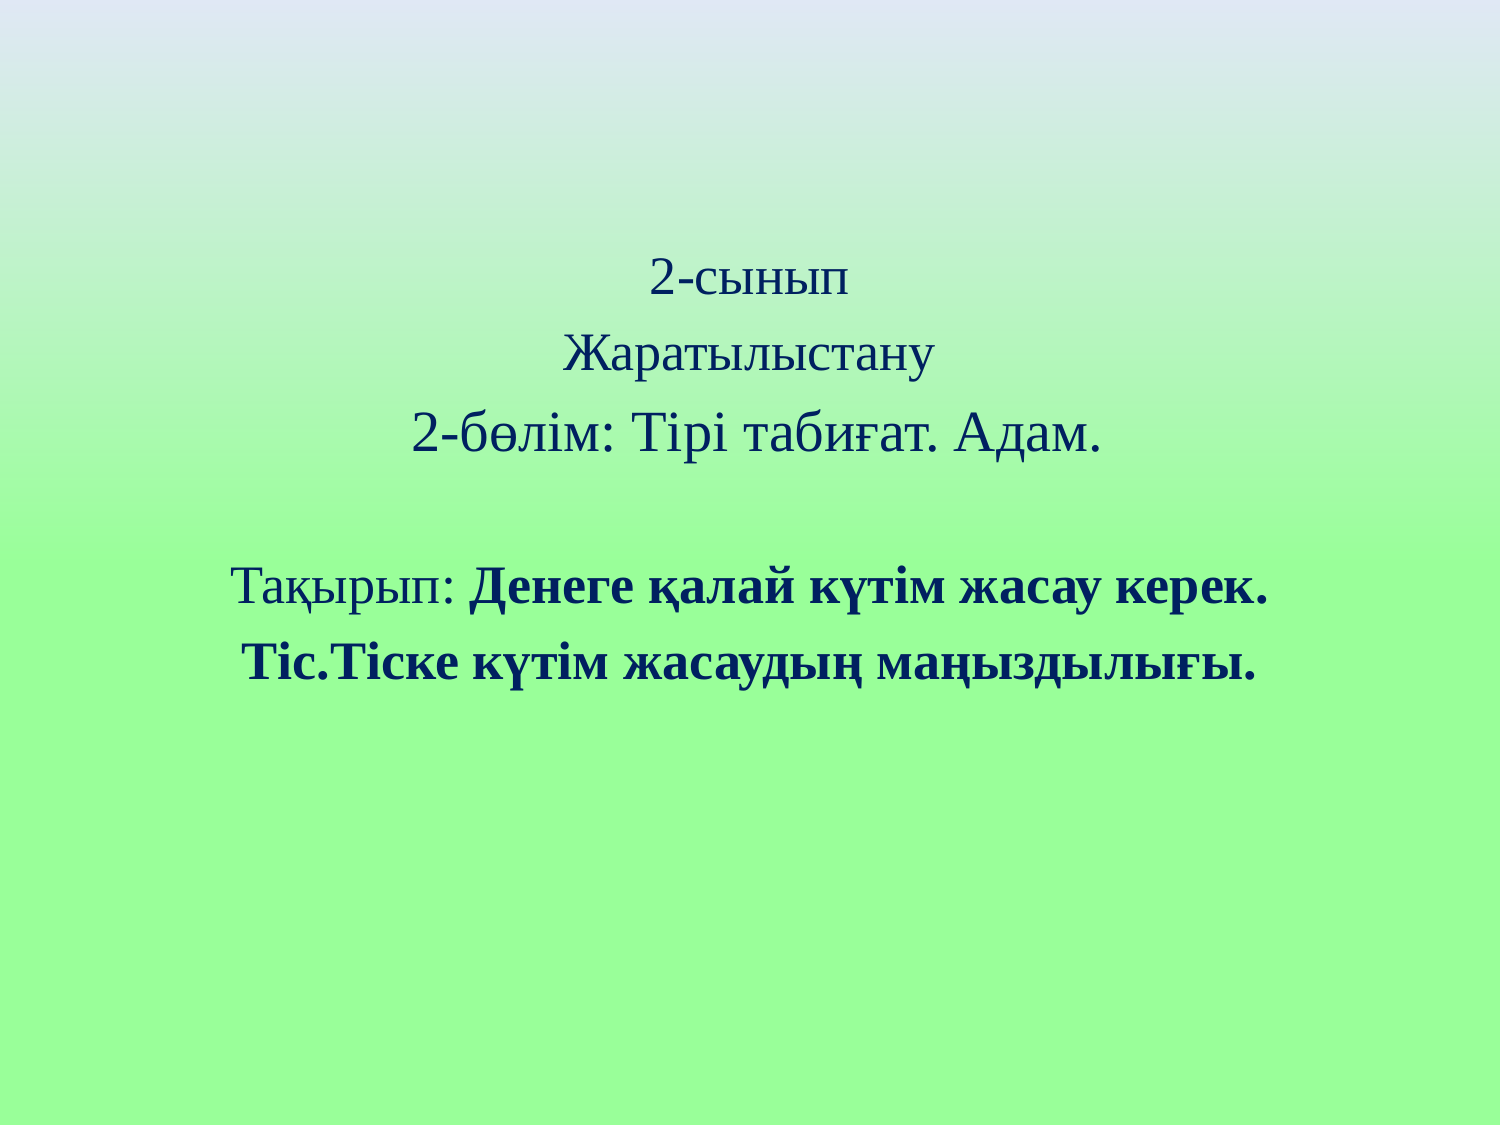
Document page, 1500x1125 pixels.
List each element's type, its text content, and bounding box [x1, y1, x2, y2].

list 2-сынып Жаратылыстану 2-бөлім: Тірі табиғат. Адам. Тақырып: Денеге қалай күтім жасау керек. Тіс.Тіске күтім жасаудың маңыздылығы. [75, 232, 1425, 1005]
